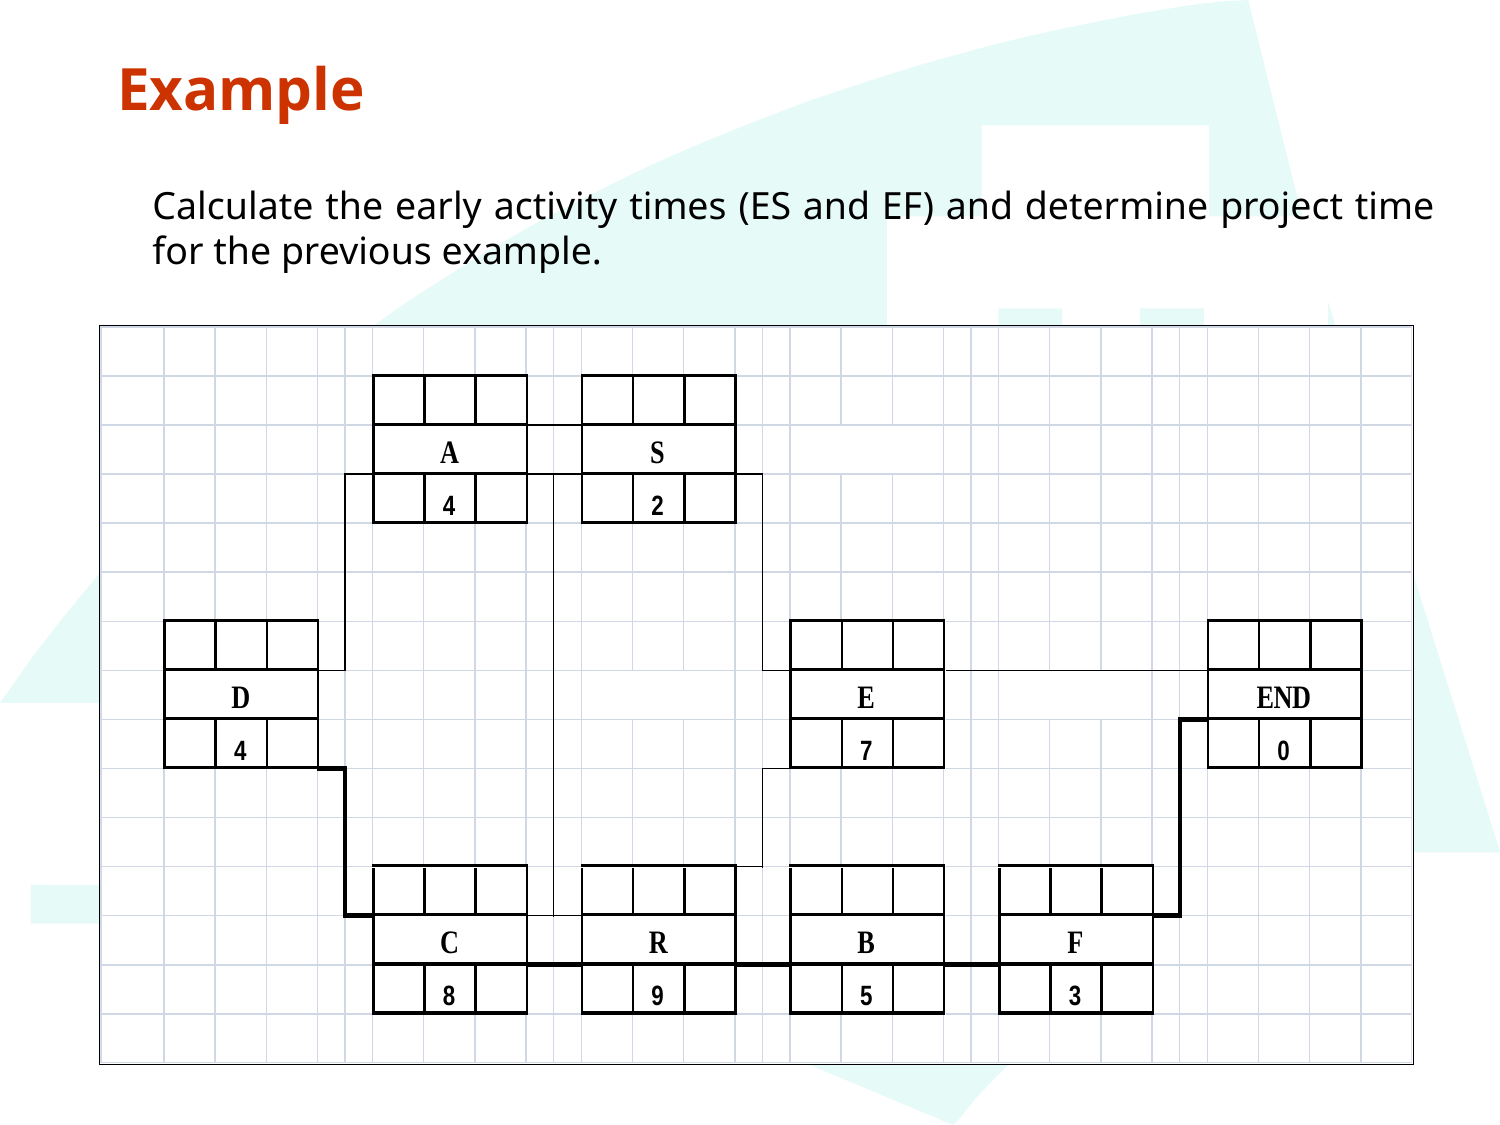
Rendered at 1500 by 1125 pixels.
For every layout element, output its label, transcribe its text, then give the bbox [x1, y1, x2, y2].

text_box Calculate the early activity times (ES and EF) and determine project time for the previous example. [137, 174, 1451, 280]
title Example [102, 52, 463, 138]
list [100, 325, 1414, 1064]
